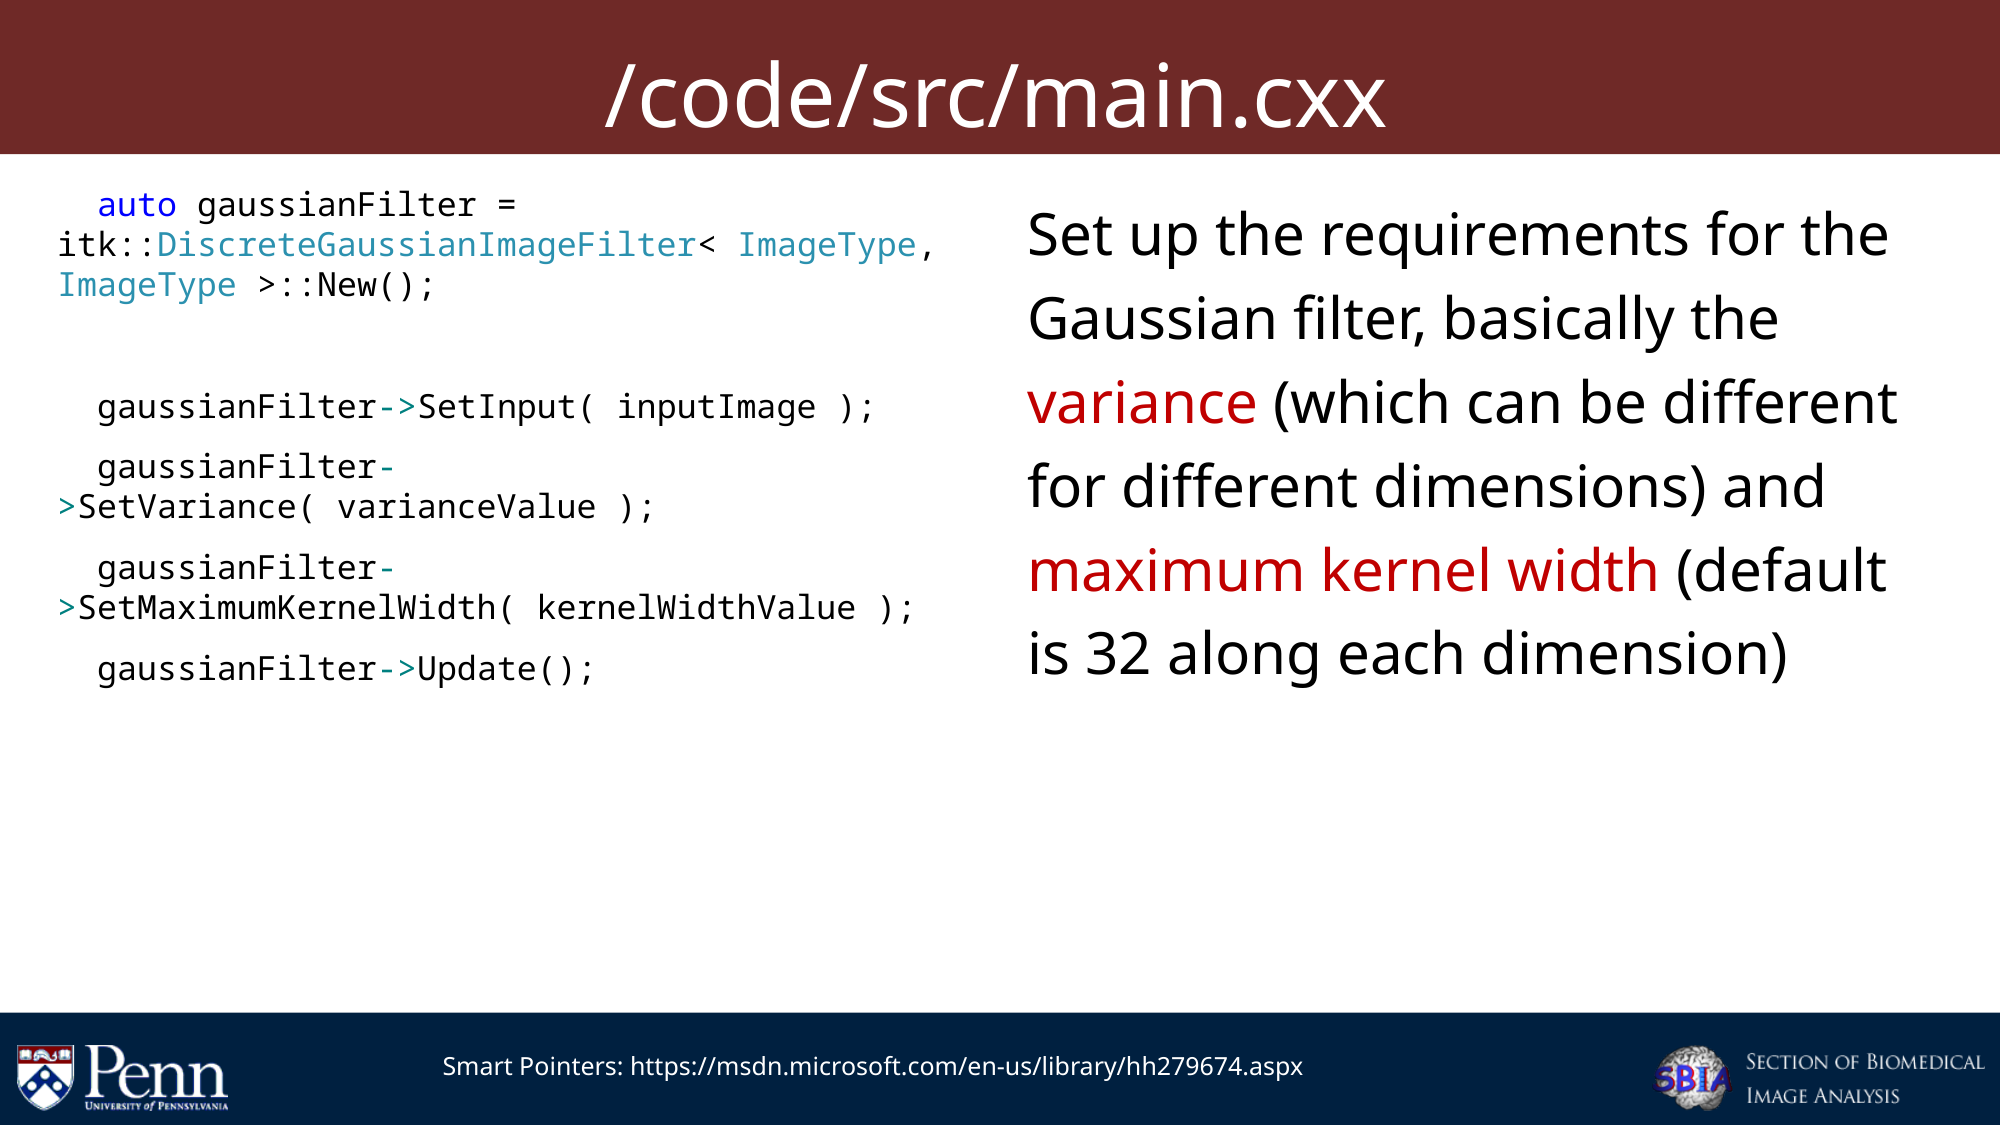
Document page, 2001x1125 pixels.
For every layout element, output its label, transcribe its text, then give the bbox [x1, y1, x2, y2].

list Set up the requirements for the Gaussian filter, basically the variance (which can be different for different dimensions) and maximum kernel width (default is 32 along each dimension) [1012, 176, 1952, 1014]
picture [1652, 1044, 1985, 1112]
picture [17, 1045, 228, 1111]
title /code/src/main.cxx [42, 43, 1952, 155]
footer Smart Pointers: https://msdn.microsoft.com/en-us/library/hh279674.aspx [262, 1035, 1485, 1096]
list auto gaussianFilter = itk::DiscreteGaussianImageFilter< ImageType, ImageType >::New(); gaussianFilter->SetInput( inputImage ); gaussianFilter->SetVariance( varianceValue ); gaussianFilter->SetMaximumKernelWidth( kernelWidthValue ); gaussianFilter->Update(); [42, 176, 988, 1014]
